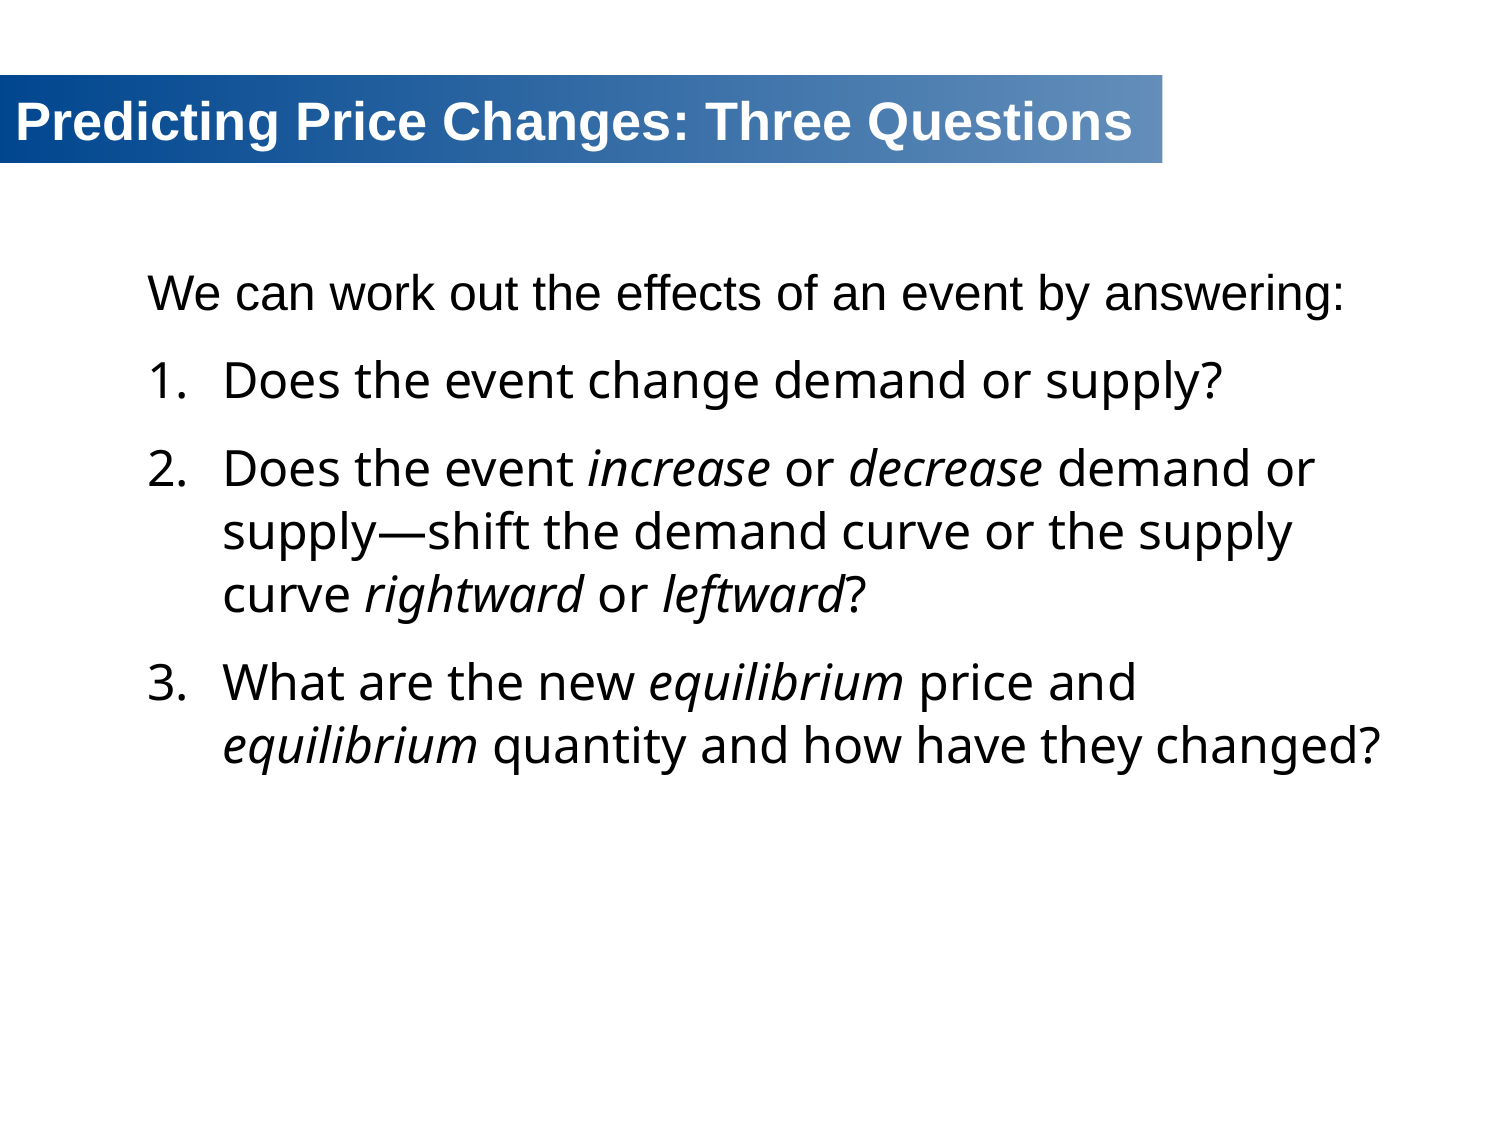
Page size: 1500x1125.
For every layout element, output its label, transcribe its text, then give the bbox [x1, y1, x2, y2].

list We can work out the effects of an event by answering: Does the event change demand or supply? Does the event increase or decrease demand or supply—shift the demand curve or the supply curve rightward or leftward? What are the new equilibrium price and equilibrium quantity and how have they changed? [37, 249, 1413, 1125]
title Predicting Price Changes: Three Questions [0, 74, 1163, 163]
